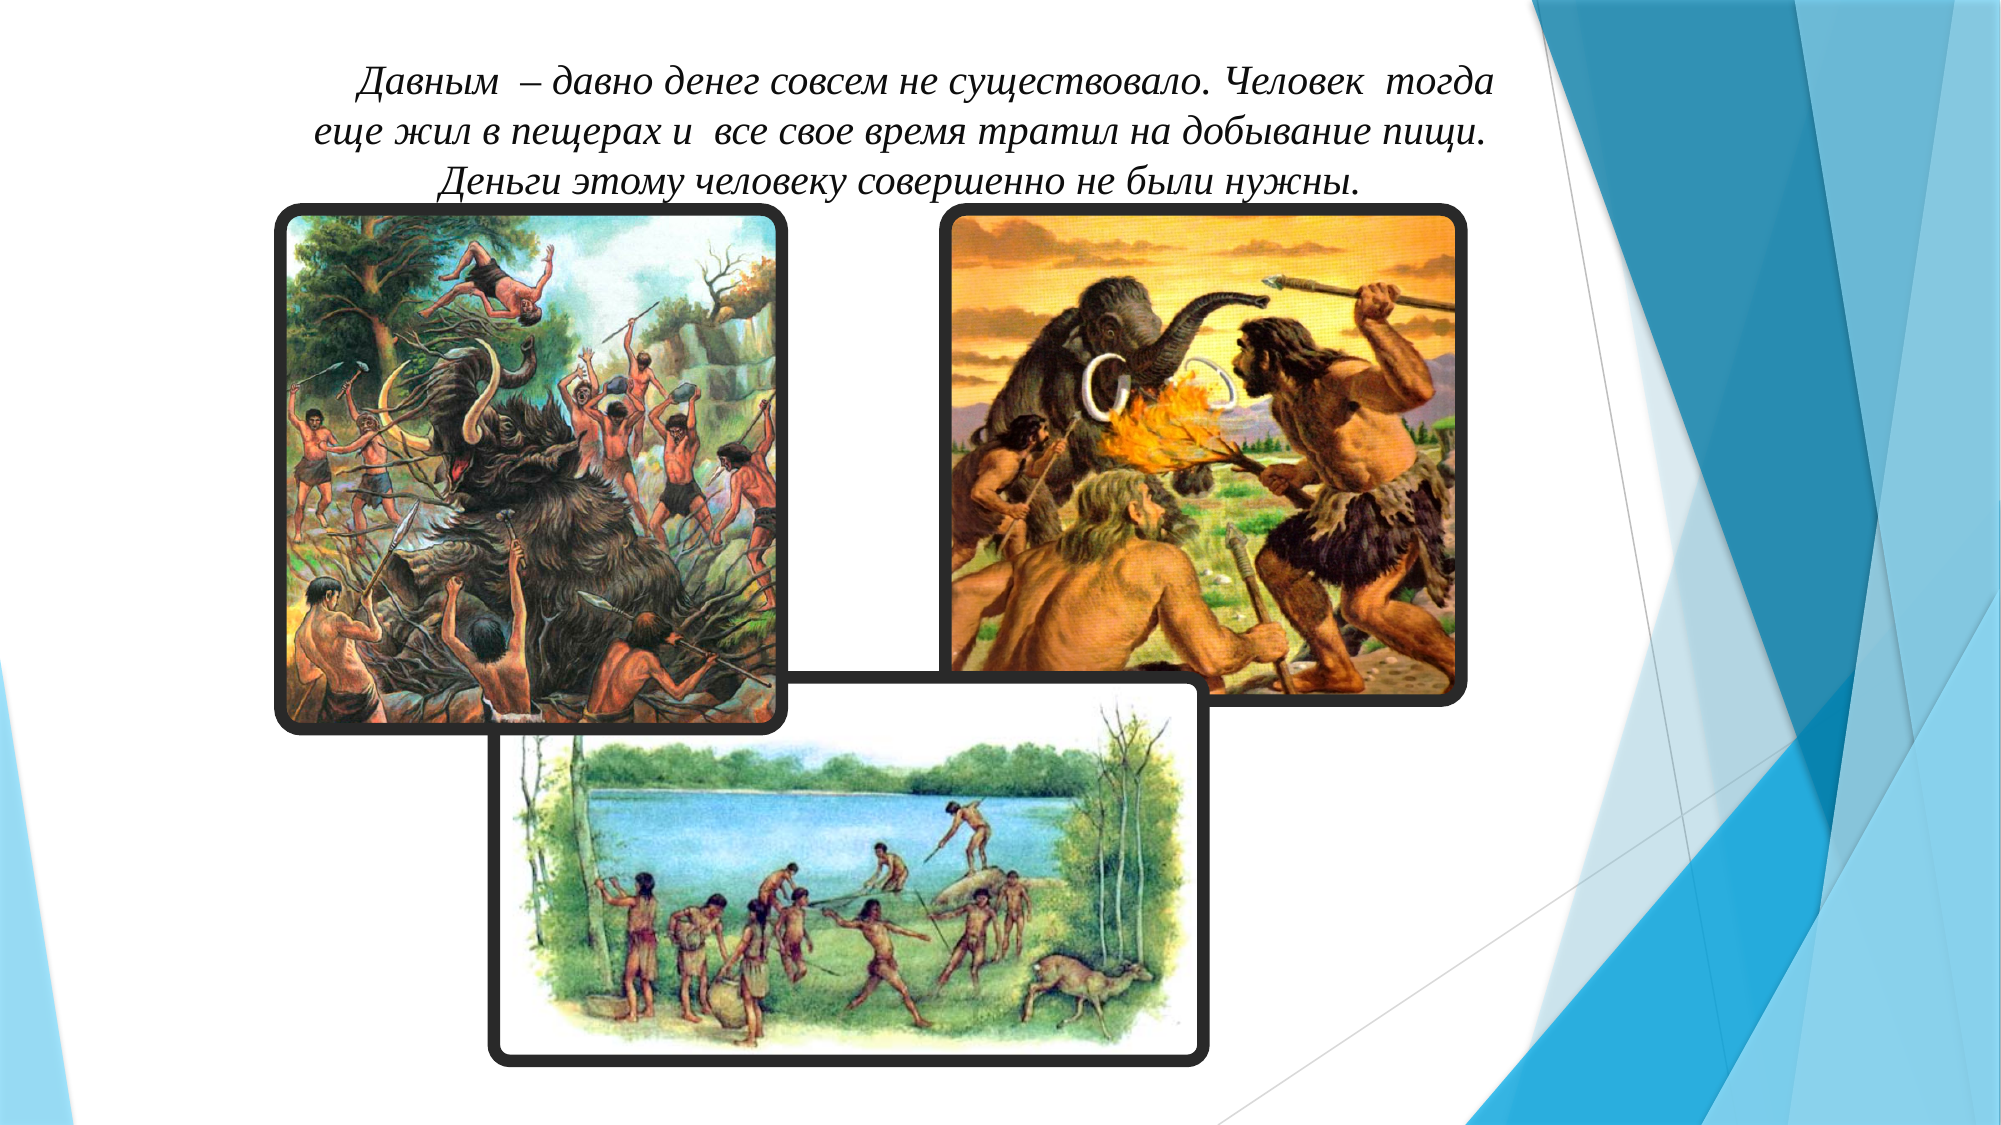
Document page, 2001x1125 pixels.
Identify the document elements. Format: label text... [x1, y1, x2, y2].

title Давным – давно денег совсем не существовало. Человек тогда еще жил в пещерах и все свое время тратил на добывание пищи. Деньги этому человеку совершенно не были нужны. [262, 45, 1539, 233]
picture [279, 208, 1462, 1062]
